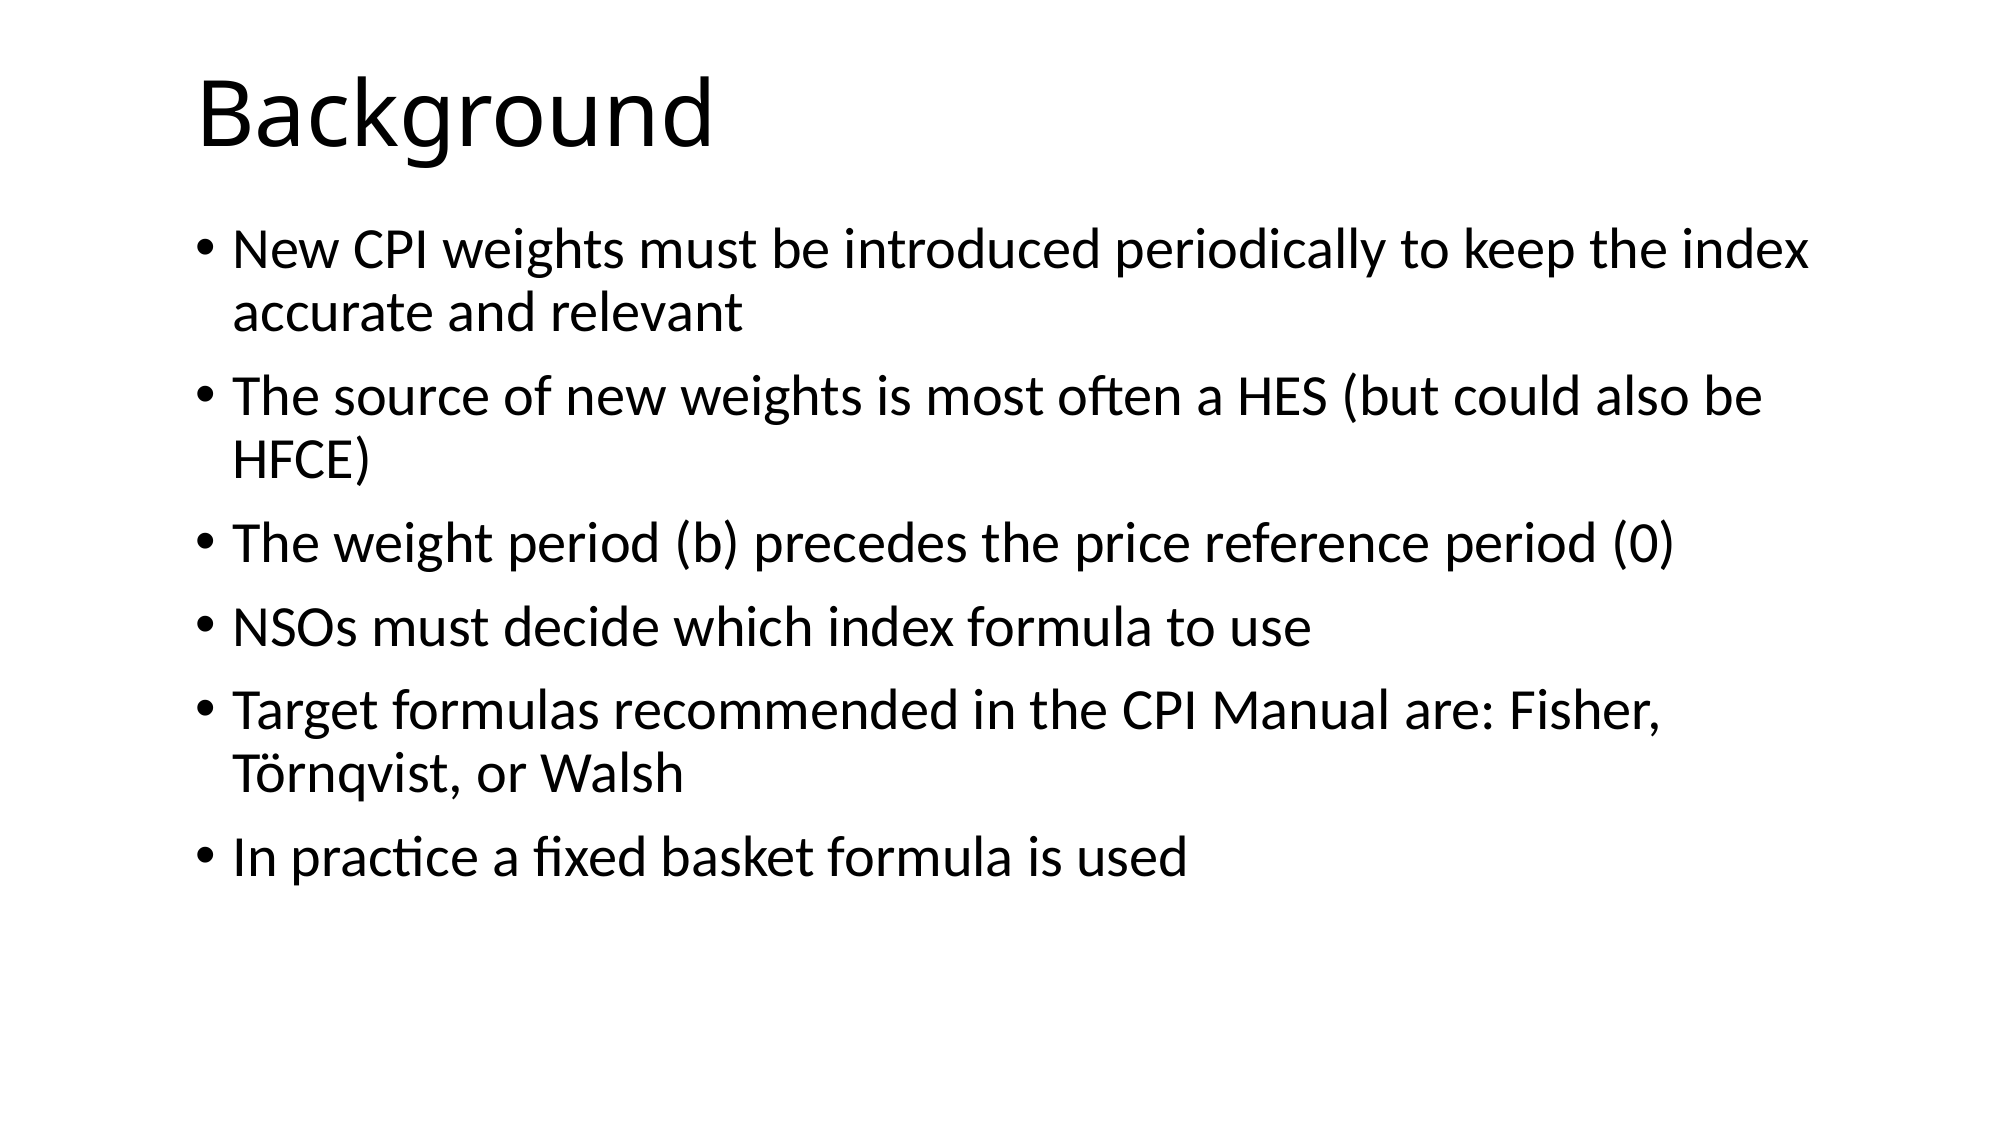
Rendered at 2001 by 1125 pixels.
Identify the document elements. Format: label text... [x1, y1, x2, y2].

list New CPI weights must be introduced periodically to keep the index accurate and relevant The source of new weights is most often a HES (but could also be HFCE) The weight period (b) precedes the price reference period (0) NSOs must decide which index formula to use Target formulas recommended in the CPI Manual are: Fisher, Törnqvist, or Walsh In practice a fixed basket formula is used [180, 210, 1830, 963]
title Background [180, 47, 1830, 187]
